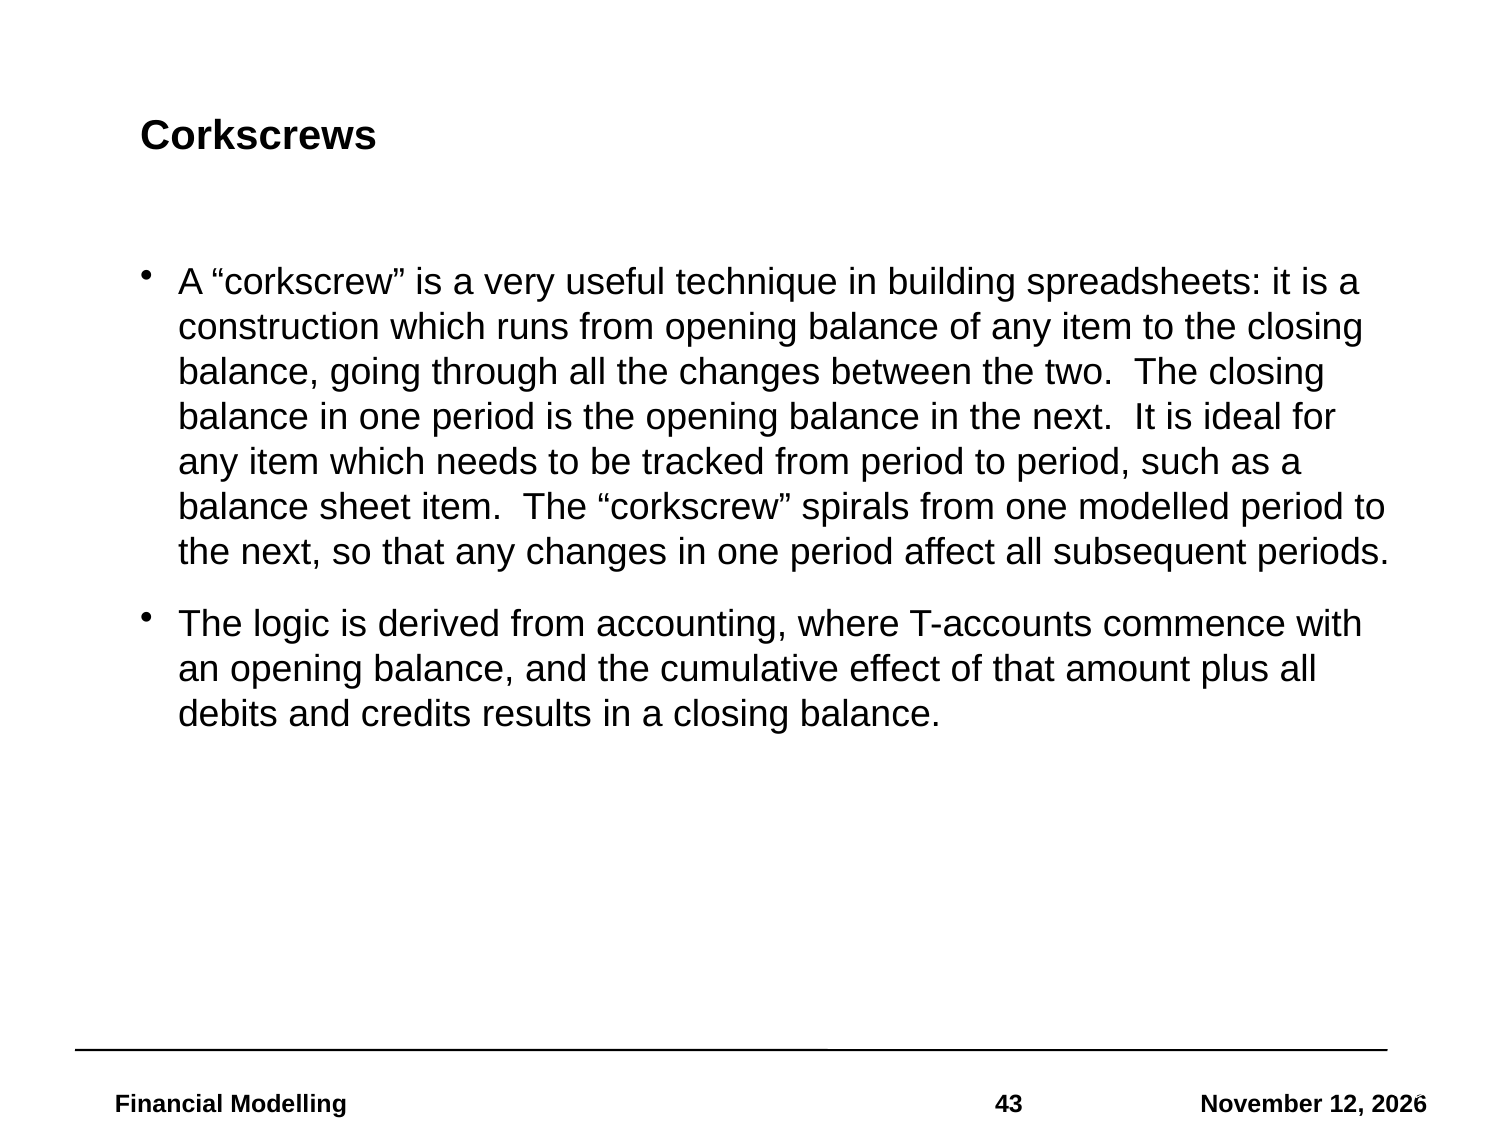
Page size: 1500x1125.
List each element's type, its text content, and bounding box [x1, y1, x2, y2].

list A “corkscrew” is a very useful technique in building spreadsheets: it is a construction which runs from opening balance of any item to the closing balance, going through all the changes between the two. The closing balance in one period is the opening balance in the next. It is ideal for any item which needs to be tracked from period to period, such as a balance sheet item. The “corkscrew” spirals from one modelled period to the next, so that any changes in one period affect all subsequent periods. The logic is derived from accounting, where T-accounts commence with an opening balance, and the cumulative effect of that amount plus all debits and credits results in a closing balance. [124, 249, 1413, 1001]
title Corkscrews [124, 99, 1413, 226]
